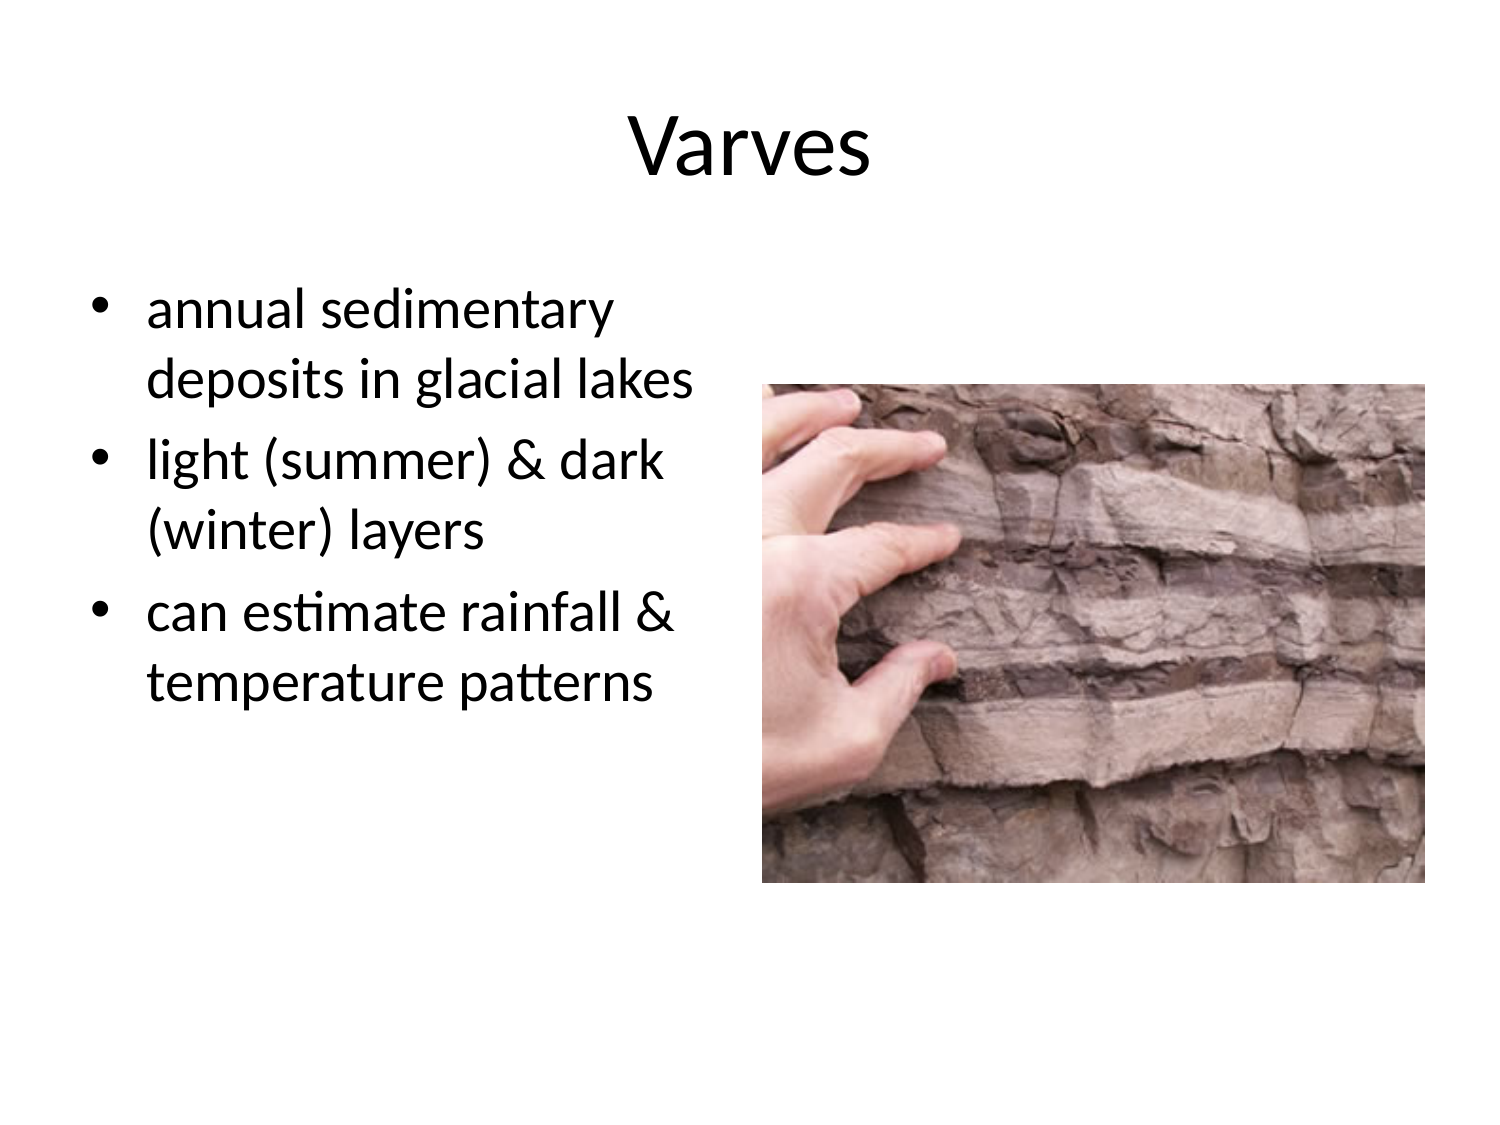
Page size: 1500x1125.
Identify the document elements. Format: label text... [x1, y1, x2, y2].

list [762, 262, 1426, 1006]
list annual sedimentary deposits in glacial lakes light (summer) & dark (winter) layers can estimate rainfall & temperature patterns [75, 262, 738, 1005]
title Varves [75, 45, 1425, 233]
